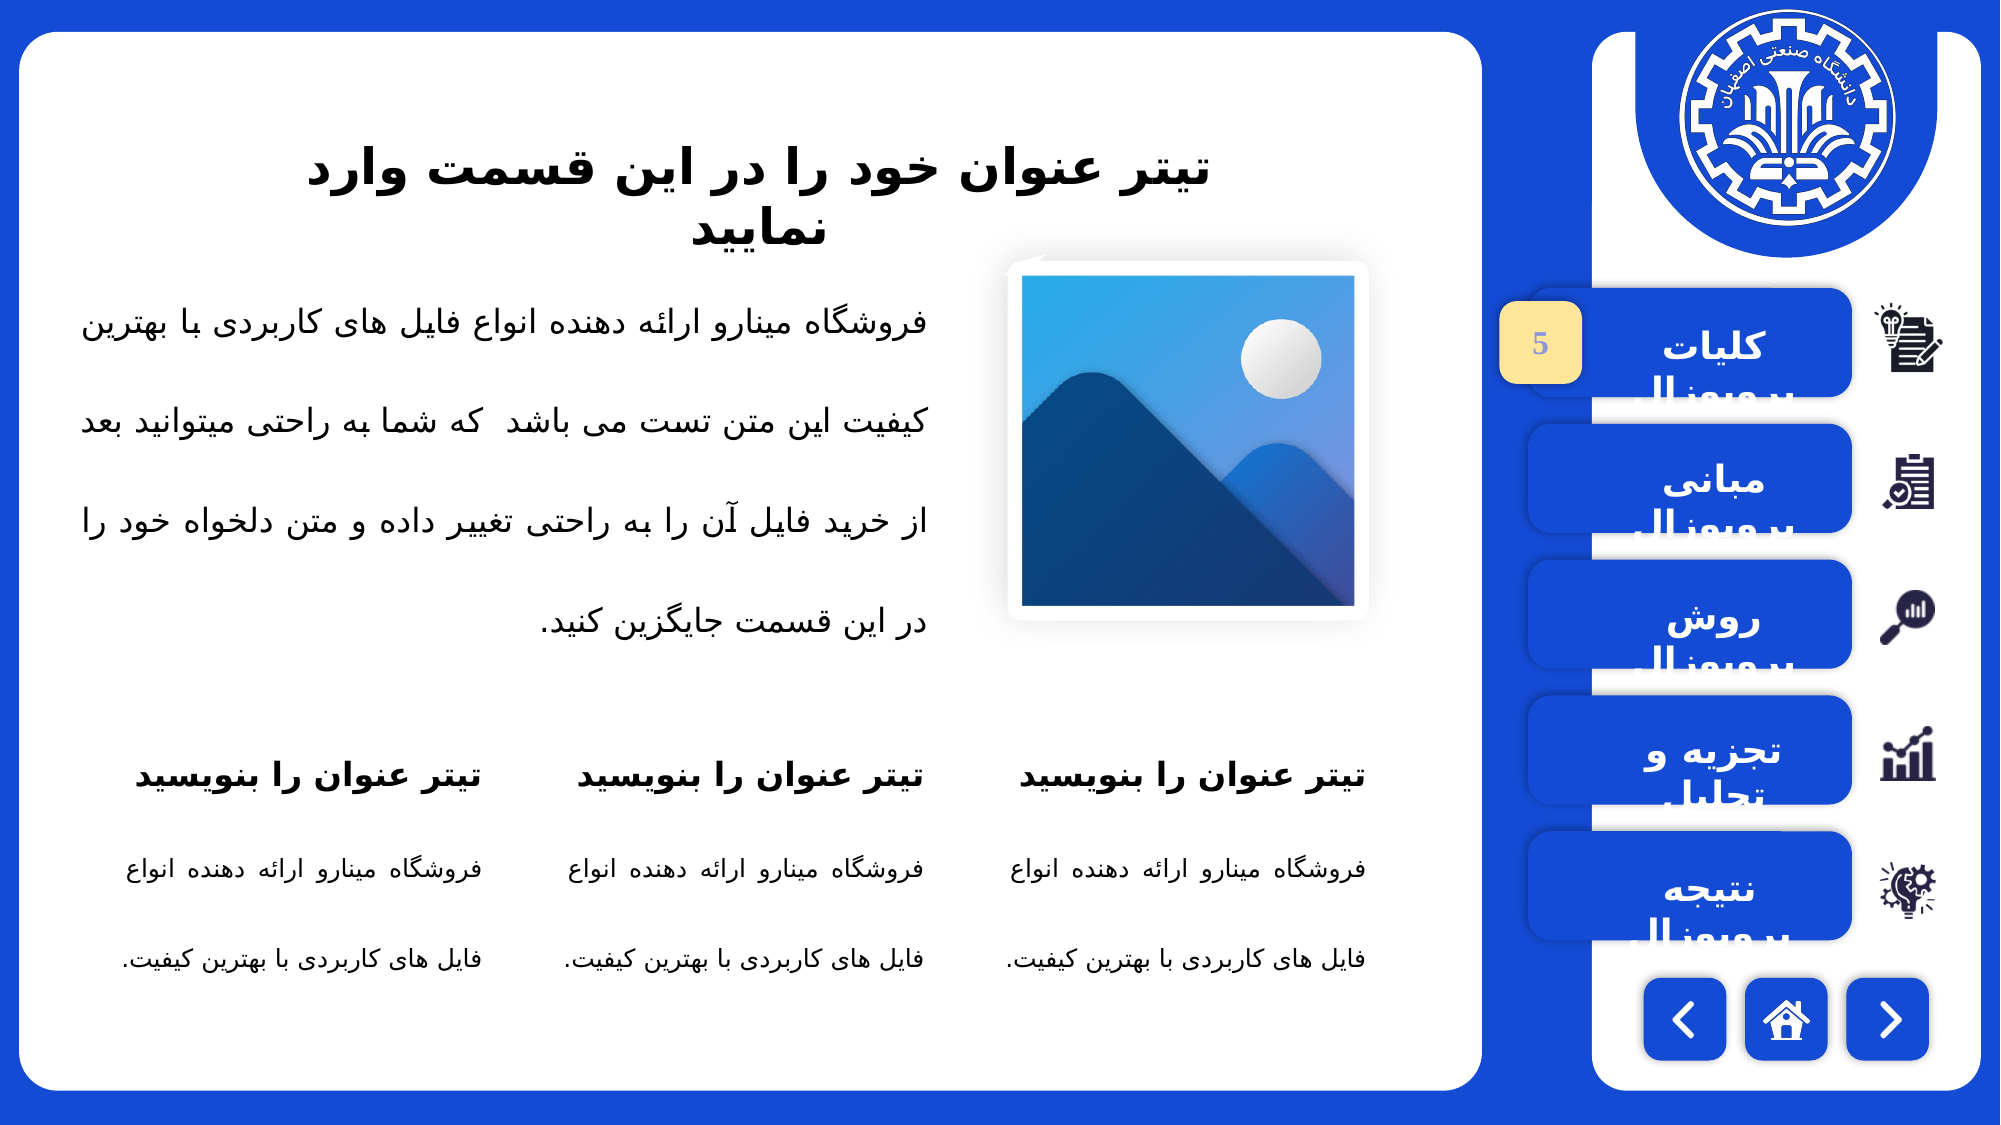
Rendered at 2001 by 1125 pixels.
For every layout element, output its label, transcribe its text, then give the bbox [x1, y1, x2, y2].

picture [1859, 989, 1920, 1050]
picture [1880, 726, 1936, 782]
picture [1880, 590, 1935, 645]
text_box نتیجه پروپوزال [1567, 856, 1853, 962]
picture [1014, 268, 1362, 614]
picture [1880, 454, 1935, 509]
text_box کلیات پروپوزال [1571, 314, 1857, 420]
text_box مبانی پروپوزال [1571, 448, 1857, 553]
picture [1872, 301, 1944, 373]
text_box تیتر عنوان را بنویسید فروشگاه مینارو ارائه دهنده انواع فایل های کاربردی با بهترین کیفیت. [548, 665, 940, 981]
slide_number 5 [1499, 311, 1583, 372]
picture [1679, 9, 1896, 226]
text_box روش پروپوزال [1571, 584, 1857, 689]
picture [1879, 862, 1936, 919]
picture [1655, 989, 1716, 1050]
text_box تیتر عنوان را بنویسید فروشگاه مینارو ارائه دهنده انواع فایل های کاربردی با بهترین کیفیت. [990, 665, 1382, 981]
text_box تیتر عنوان خود را در این قسمت وارد نمایید [291, 127, 1229, 262]
text_box تیتر عنوان را بنویسید فروشگاه مینارو ارائه دهنده انواع فایل های کاربردی با بهترین کیفیت. [106, 665, 498, 981]
text_box فروشگاه مینارو ارائه دهنده انواع فایل های کاربردی با بهترین کیفیت این متن تست می باشد که شما به راحتی میتوانید بعد از خرید فایل آن را به راحتی تغییر داده و متن دلخواه خود را در این قسمت جایگزین کنید. [65, 232, 943, 647]
picture [1763, 1000, 1810, 1040]
text_box تجزیه و تحلیل [1571, 718, 1857, 824]
